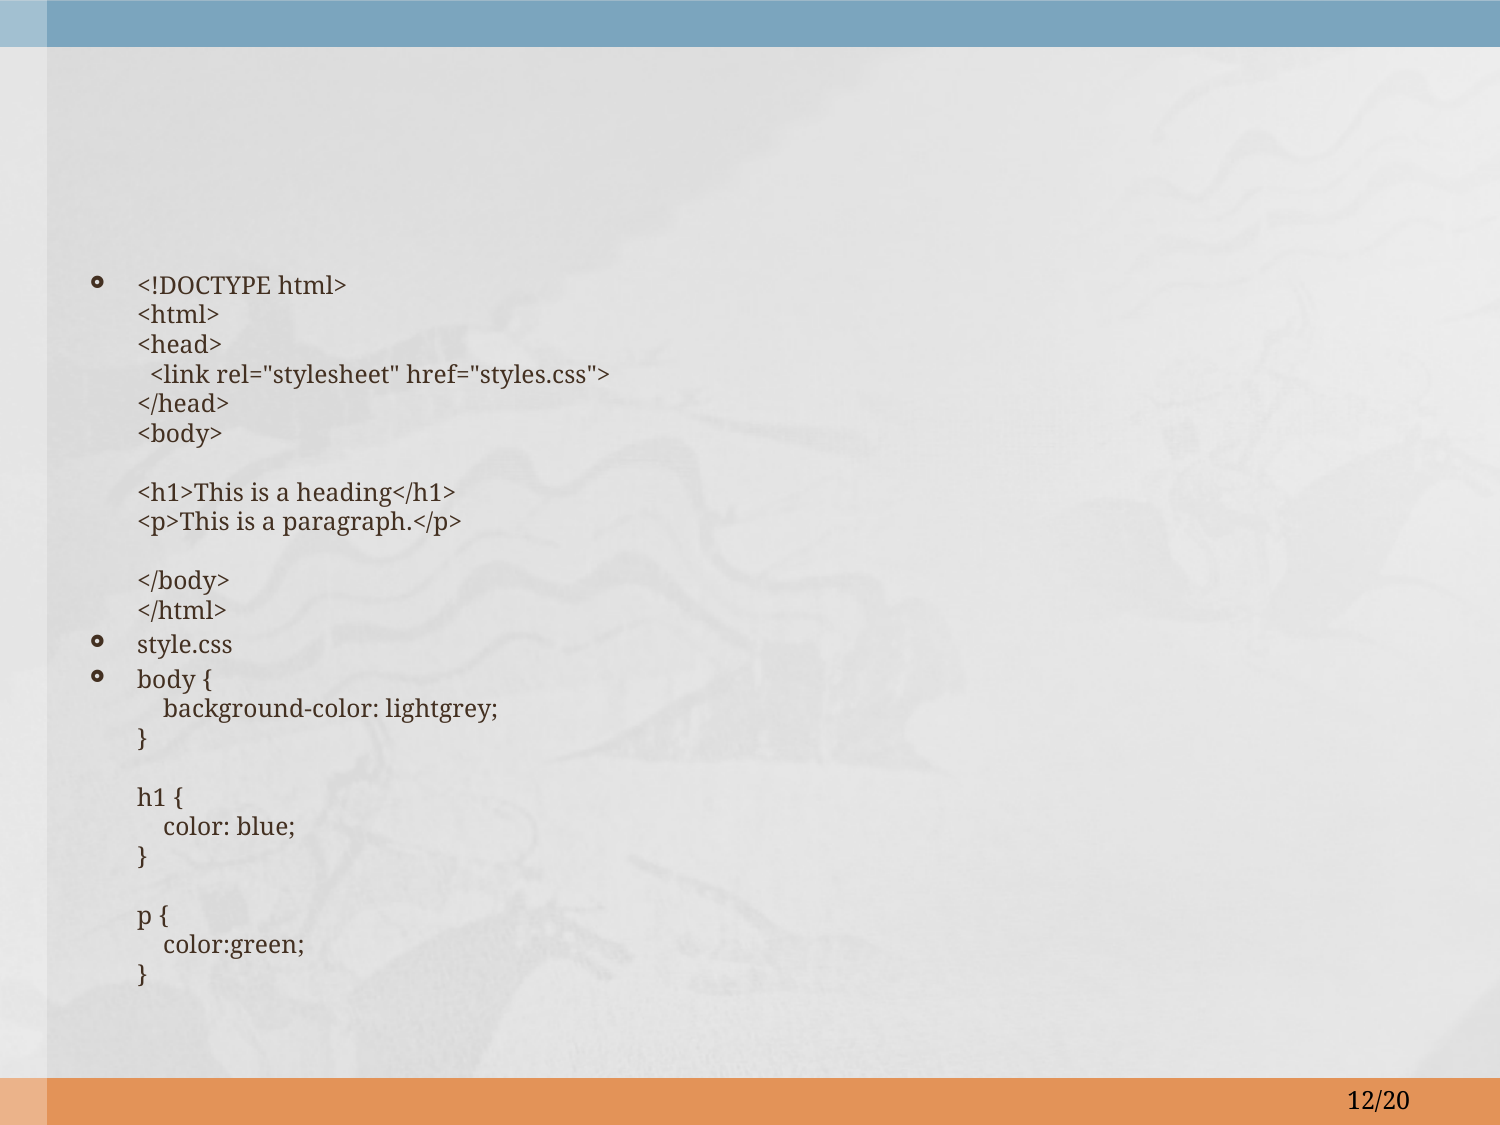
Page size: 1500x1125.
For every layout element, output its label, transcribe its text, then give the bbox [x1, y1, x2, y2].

list <!DOCTYPE html> <html> <head> <link rel="stylesheet" href="styles.css"> </head> <body> <h1>This is a heading</h1> <p>This is a paragraph.</p> </body> </html> style.css body { background-color: lightgrey; } h1 { color: blue; } p { color:green; } [75, 262, 1425, 1005]
slide_number 12/20 [1074, 1078, 1425, 1125]
